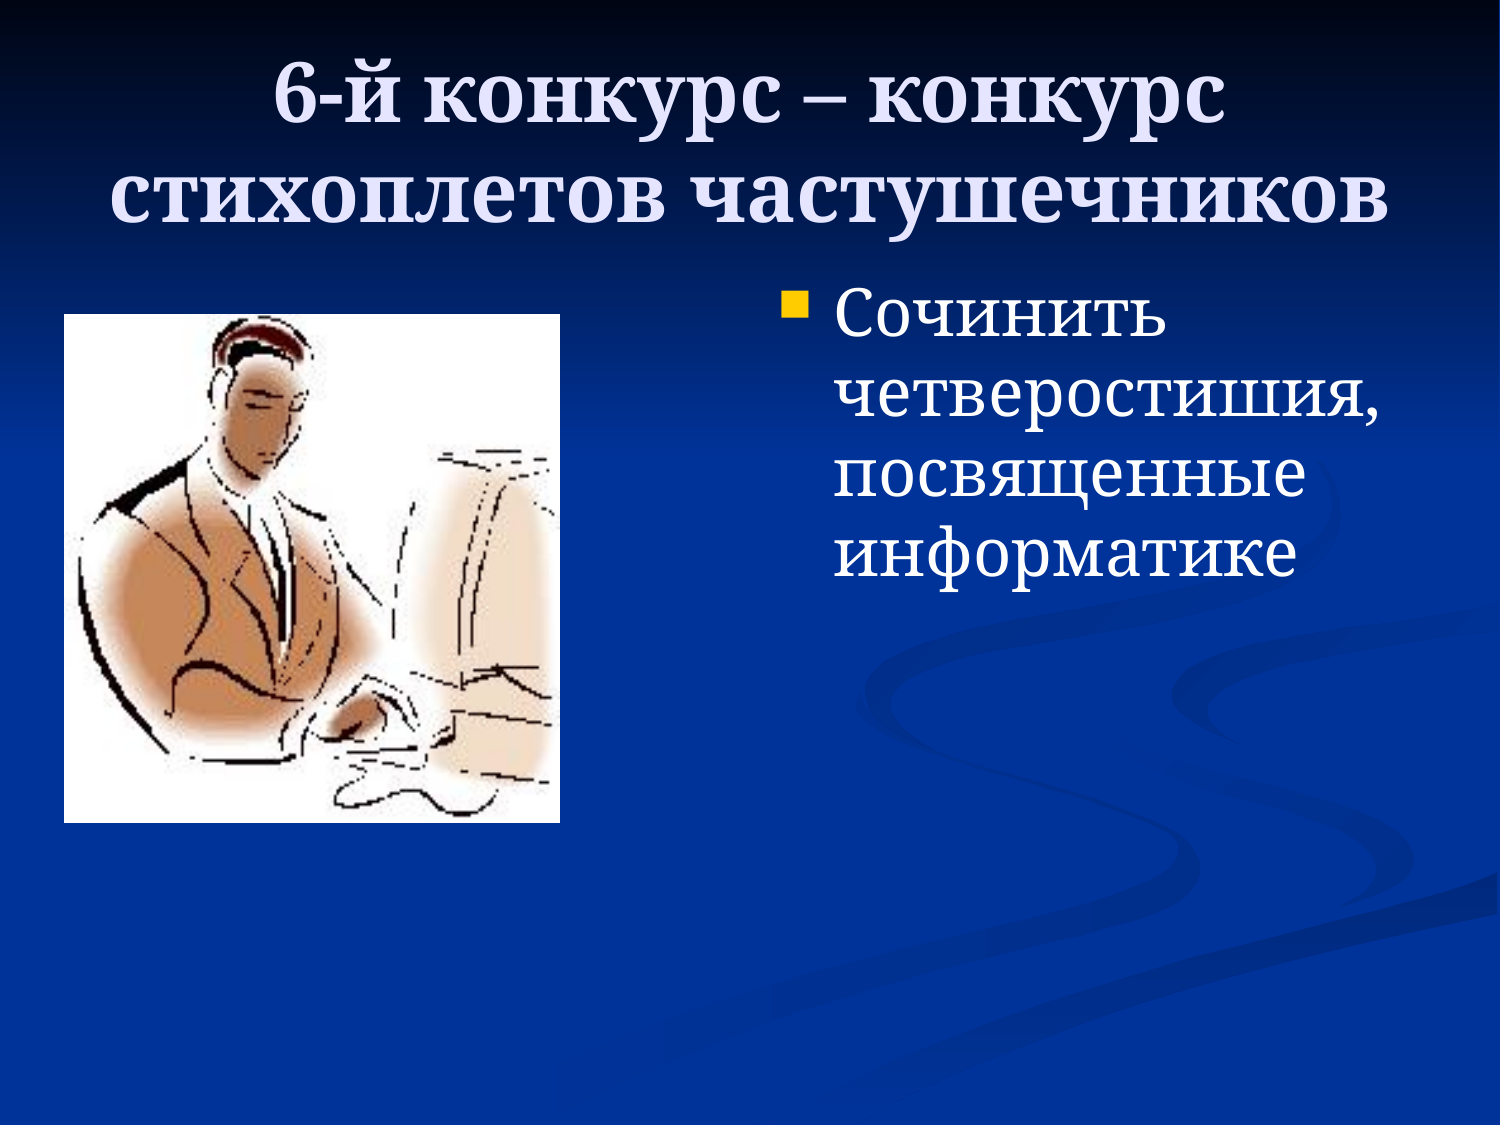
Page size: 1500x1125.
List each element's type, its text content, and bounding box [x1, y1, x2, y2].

list Сочинить четверостишия, посвященные информатике [762, 262, 1425, 1005]
title 6-й конкурс – конкурс стихоплетов частушечников [75, 45, 1425, 233]
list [64, 314, 560, 823]
